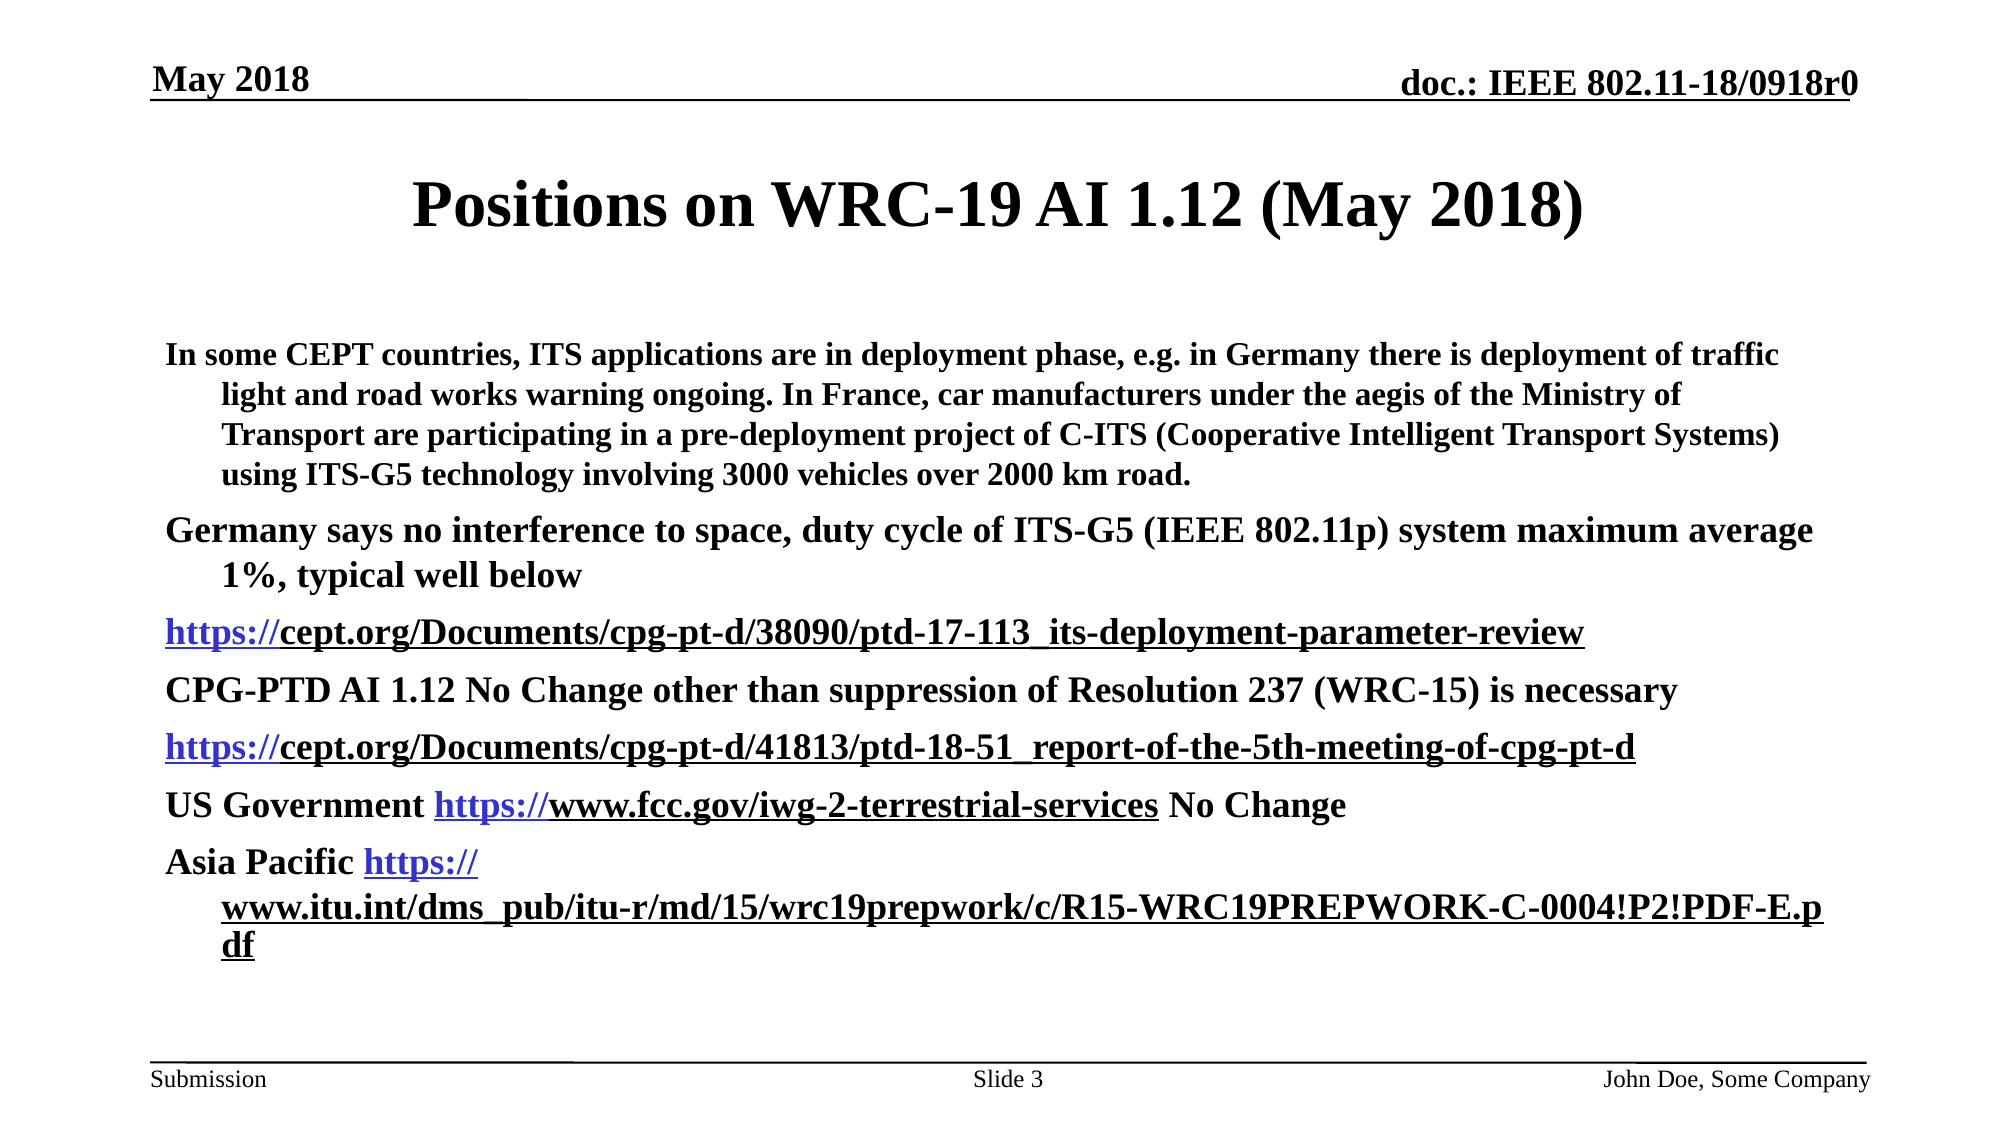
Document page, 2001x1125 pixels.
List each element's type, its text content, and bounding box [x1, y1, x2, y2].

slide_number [152, 54, 563, 100]
footer John Doe, Some Company [1174, 1061, 1872, 1093]
title Positions on WRC-19 AI 1.12 (May 2018) [149, 112, 1850, 288]
list In some CEPT countries, ITS applications are in deployment phase, e.g. in Germany there is deployment of traffic light and road works warning ongoing. In France, car manufacturers under the aegis of the Ministry of Transport are participating in a pre-deployment project of C-ITS (Cooperative Intelligent Transport Systems) using ITS-G5 technology involving 3000 vehicles over 2000 km road. Germany says no interference to space, duty cycle of ITS-G5 (IEEE 802.11p) system maximum average 1%, typical well below https://cept.org/Documents/cpg-pt-d/38090/ptd-17-113_its-deployment-parameter-review CPG-PTD AI 1.12 No Change other than suppression of Resolution 237 (WRC-15) is necessary https://cept.org/Documents/cpg-pt-d/41813/ptd-18-51_report-of-the-5th-meeting-of-cpg-pt-d US Government https://www.fcc.gov/iwg-2-terrestrial-services No Change Asia Pacific https://www.itu.int/dms_pub/itu-r/md/15/wrc19prepwork/c/R15-WRC19PREPWORK-C-0004!P2!PDF-E.pdf [149, 324, 1850, 1000]
slide_number Slide 3 [950, 1061, 1067, 1123]
